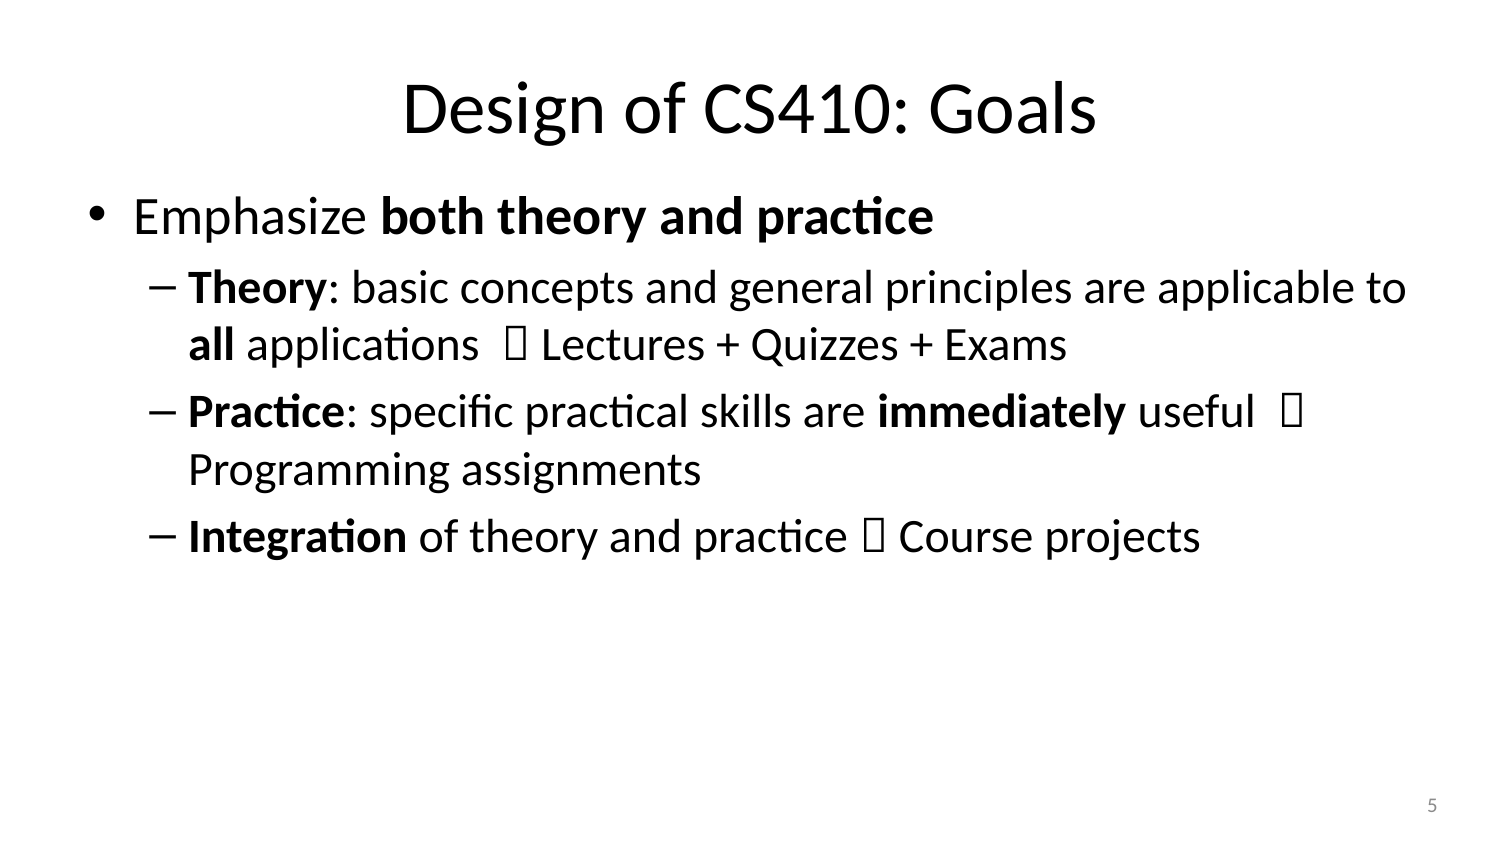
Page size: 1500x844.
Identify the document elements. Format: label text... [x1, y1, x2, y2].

slide_number 5 [1100, 782, 1450, 827]
list Emphasize both theory and practice Theory: basic concepts and general principles are applicable to all applications  Lectures + Quizzes + Exams Practice: specific practical skills are immediately useful  Programming assignments Integration of theory and practice  Course projects [75, 174, 1425, 805]
title Design of CS410: Goals [75, 33, 1425, 174]
